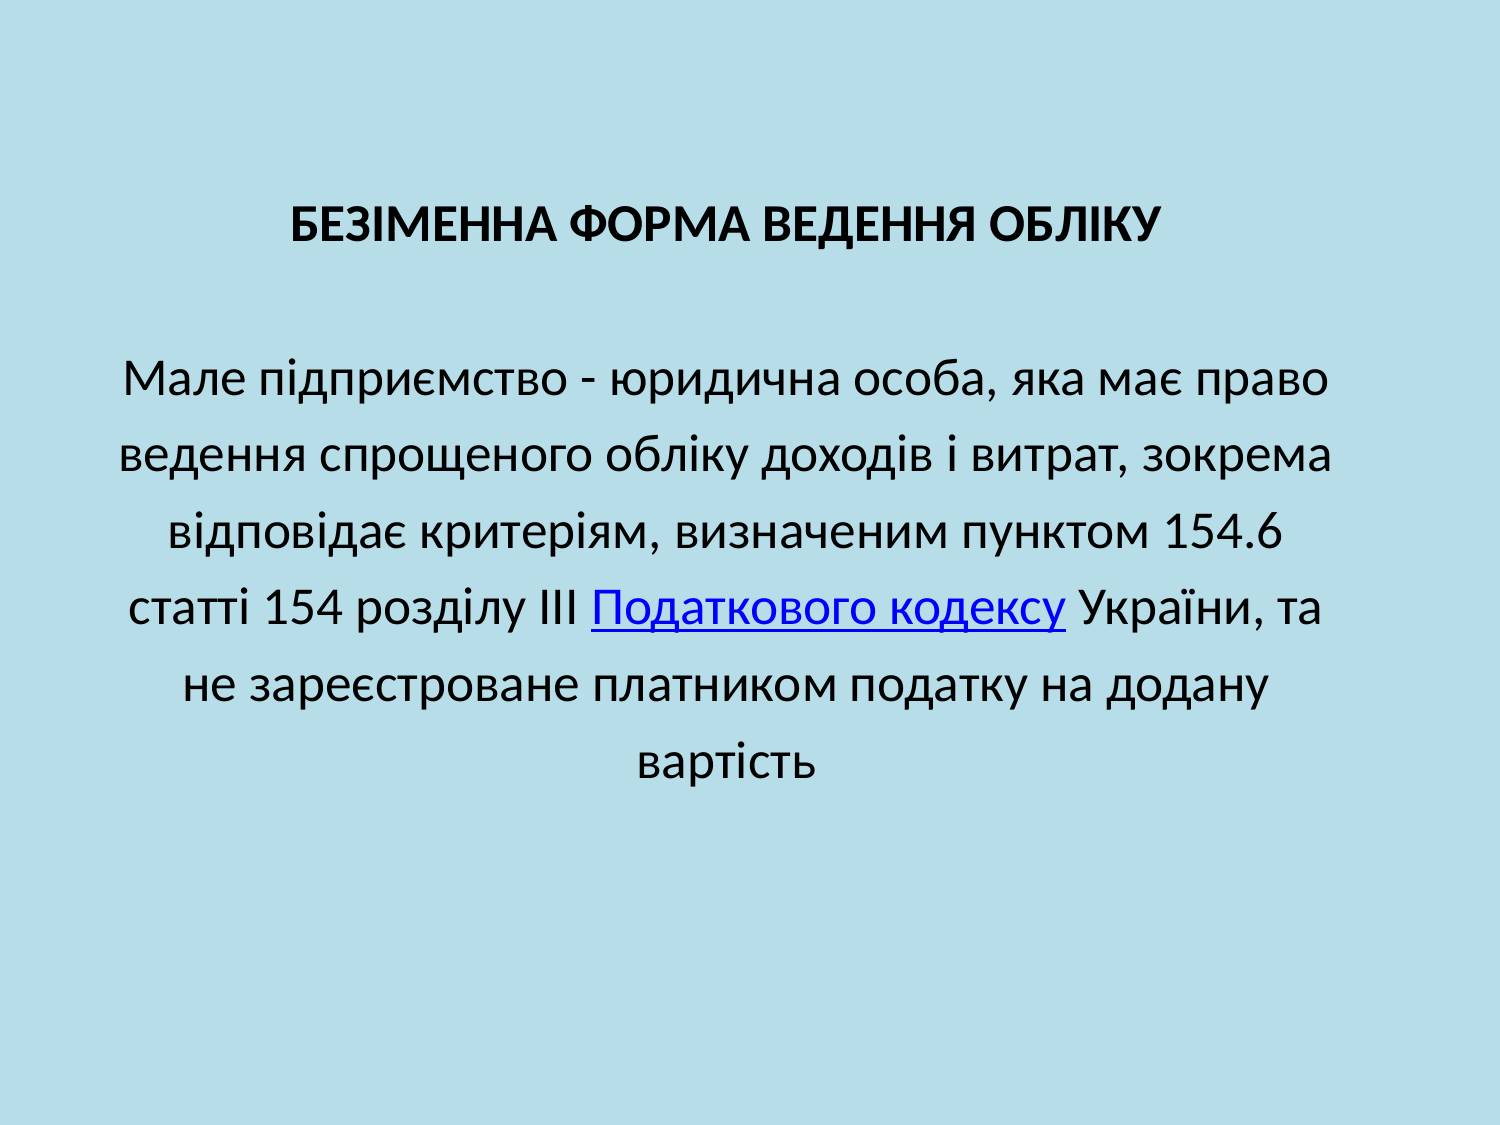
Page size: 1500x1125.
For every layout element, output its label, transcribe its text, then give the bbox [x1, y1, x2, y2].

list БЕЗІМЕННА ФОРМА ВЕДЕННЯ ОБЛІКУ Мале підприємство - юридична особа, яка має право ведення спрощеного обліку доходів і витрат, зокрема відповідає критеріям, визначеним пунктом 154.6 статті 154 розділу III Податкового кодексу України, та не зареєстроване платником податку на додану вартість [100, 78, 1353, 811]
